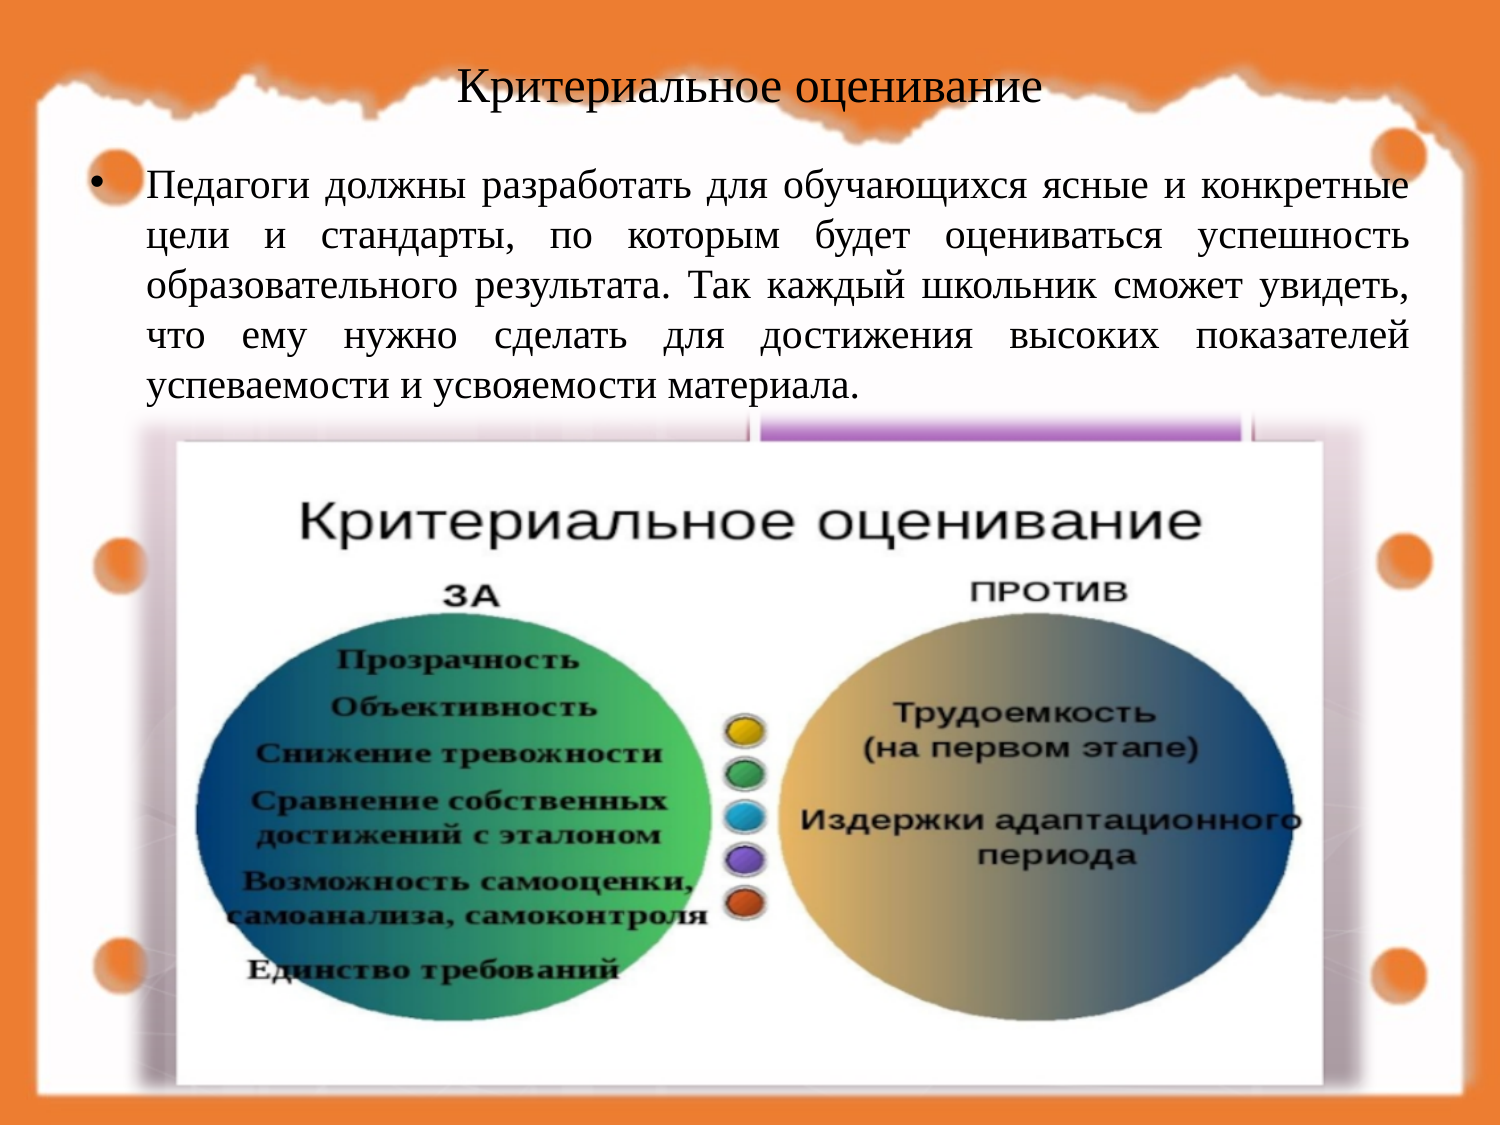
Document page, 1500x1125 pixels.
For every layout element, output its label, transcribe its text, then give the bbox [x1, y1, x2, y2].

title Критериальное оценивание [75, 45, 1425, 149]
picture [0, 0, 1500, 1125]
list Педагоги должны разработать для обучающихся ясные и конкретные цели и стандарты, по которым будет оцениваться успешность образовательного результата. Так каждый школьник сможет увидеть, что ему нужно сделать для достижения высоких показателей успеваемости и усвояемости материала. [75, 149, 1425, 1005]
